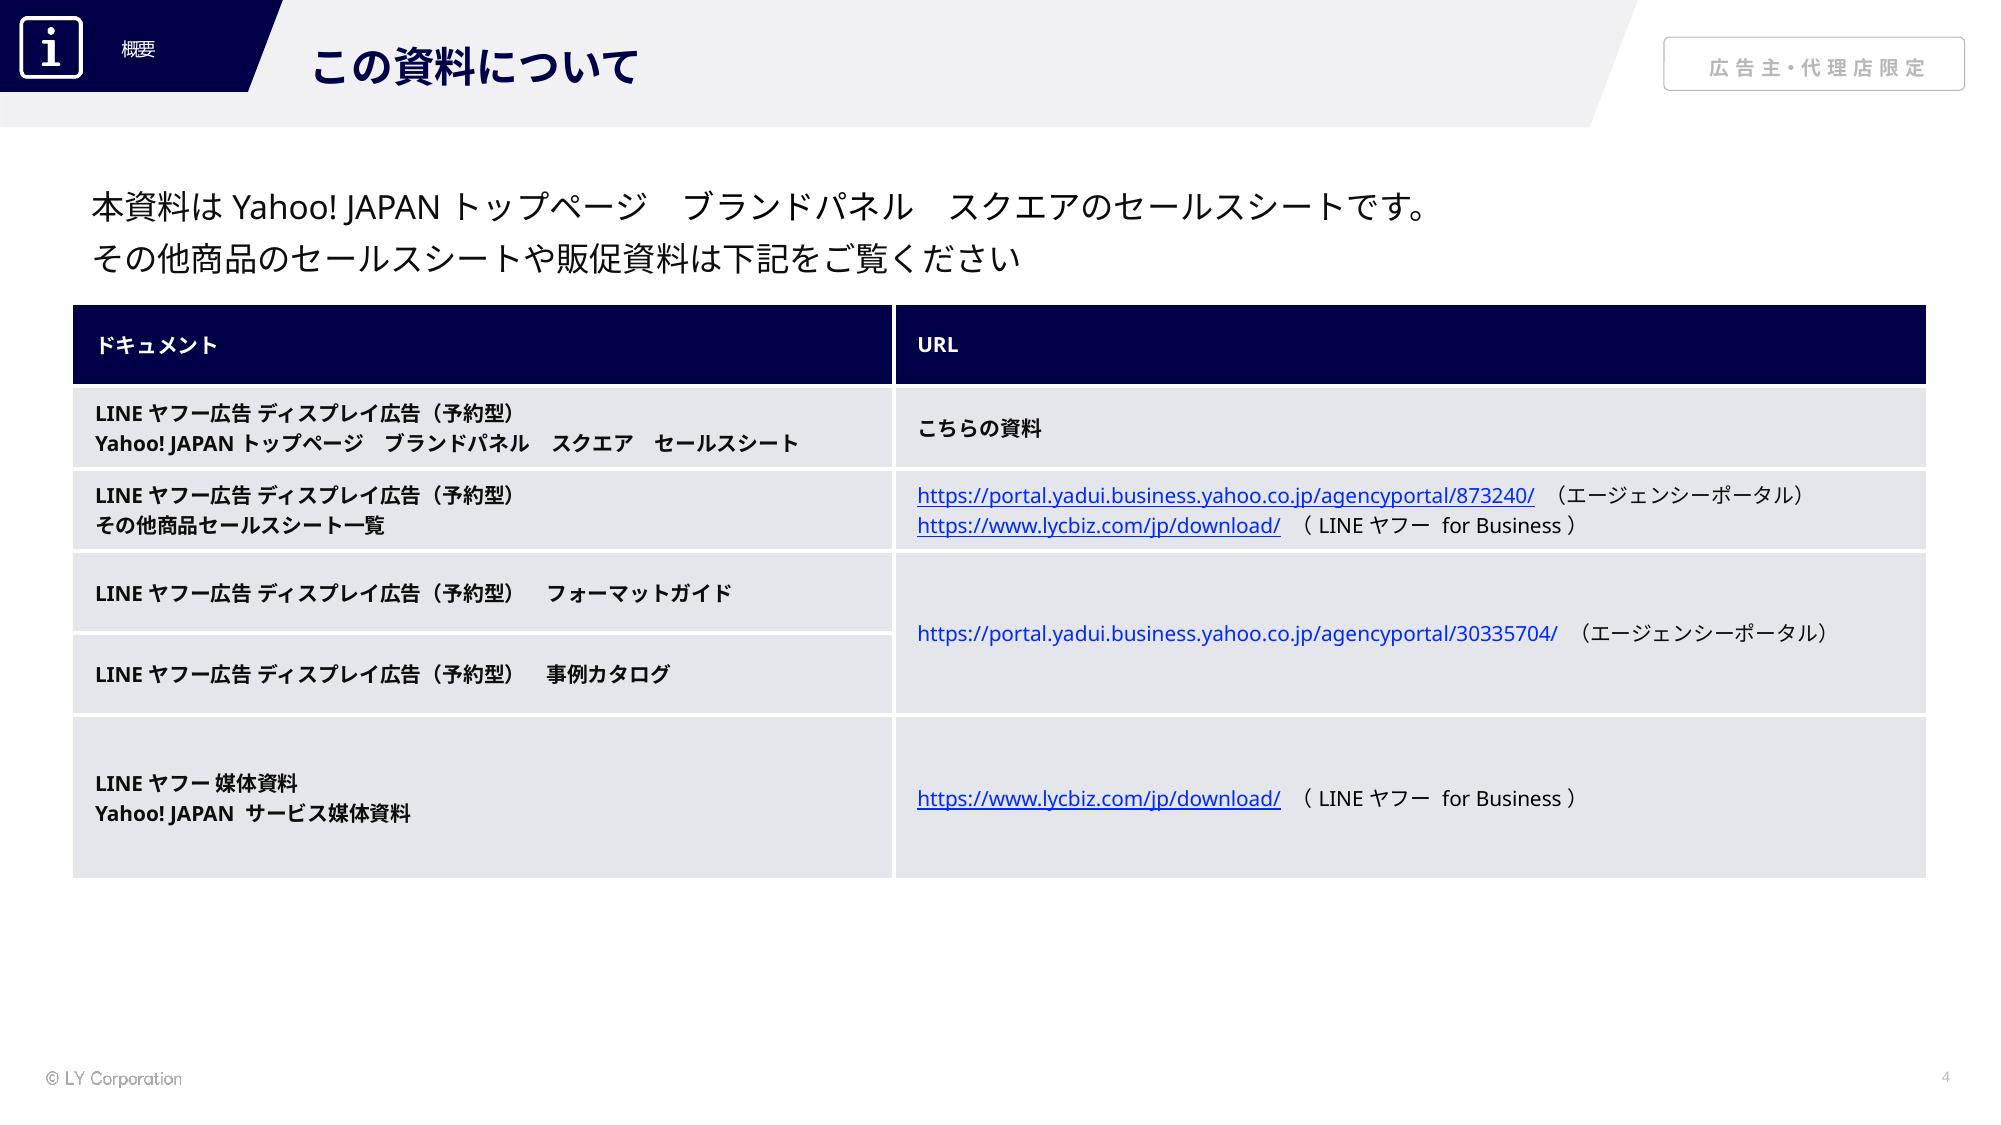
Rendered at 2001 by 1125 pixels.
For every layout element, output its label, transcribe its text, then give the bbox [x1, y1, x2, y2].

table_cell こちらの資料 [896, 388, 1926, 467]
table_cell https://portal.yadui.business.yahoo.co.jp/agencyportal/873240/ （エージェンシーポータル） https://www.lycbiz.com/jp/download/ （LINEヤフー for Business） [896, 471, 1926, 549]
picture [9, 5, 92, 87]
table_cell LINEヤフー広告 ディスプレイ広告（予約型） フォーマットガイド [73, 553, 892, 631]
table_cell LINEヤフー広告 ディスプレイ広告（予約型） 事例カタログ [73, 635, 892, 713]
picture [46, 1071, 181, 1088]
table_cell LINEヤフー 媒体資料 Yahoo! JAPAN サービス媒体資料 [73, 717, 892, 878]
table_header URL [896, 305, 1926, 384]
table_cell LINEヤフー広告 ディスプレイ広告（予約型） Yahoo! JAPANトップページ ブランドパネル スクエア セールスシート [73, 388, 892, 467]
table_cell LINEヤフー広告 ディスプレイ広告（予約型） その他商品セールスシート一覧 [73, 471, 892, 549]
list この資料について [309, 41, 1645, 97]
text_box 本資料はYahoo! JAPANトップページ ブランドパネル スクエアのセールスシートです。 その他商品のセールスシートや販促資料は下記をご覧ください [91, 174, 1863, 279]
table_cell https://portal.yadui.business.yahoo.co.jp/agencyportal/30335704/ （エージェンシーポータル） [896, 553, 1926, 713]
table_header ドキュメント [73, 305, 892, 384]
text_box 概要 [97, 13, 180, 81]
table_cell https://www.lycbiz.com/jp/download/ （LINEヤフー for Business） [896, 717, 1926, 878]
